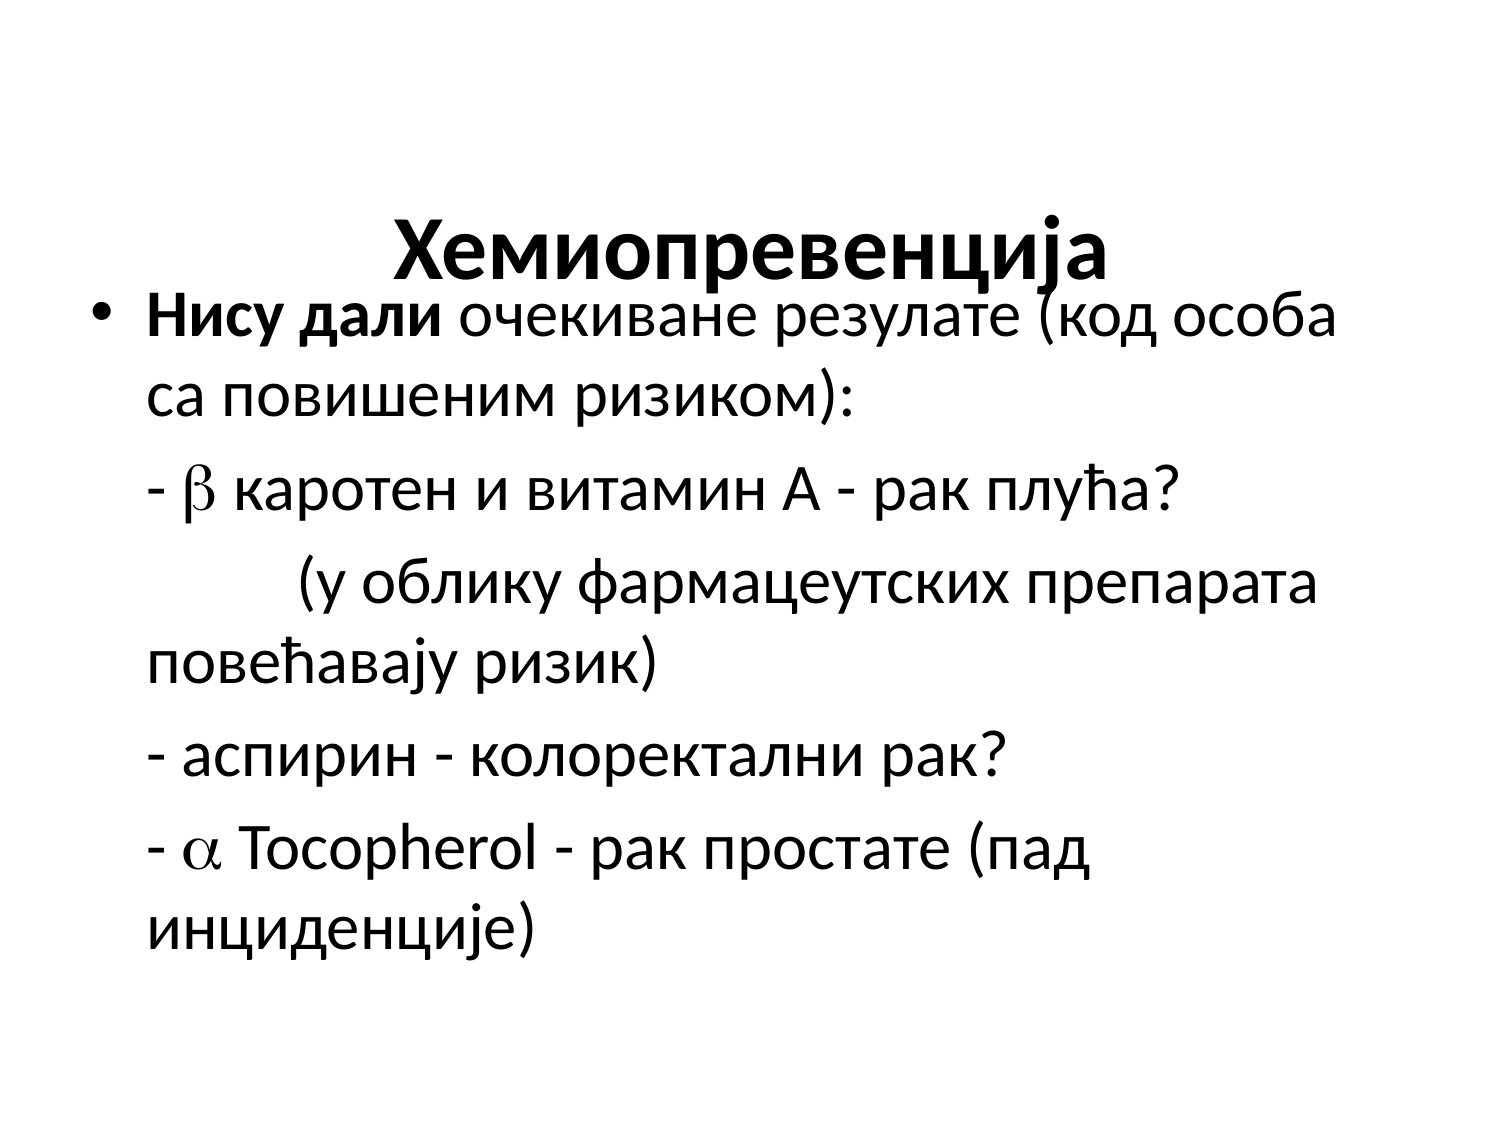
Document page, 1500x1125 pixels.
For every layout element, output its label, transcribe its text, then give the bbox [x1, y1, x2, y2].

list Нису дали очекиване резулате (код особа са повишеним ризиком): -  каротен и витамин А - рак плућа? (у облику фармацеутских препарата повећавају ризик) - аспирин - колоректални рак? -  Tocopherol - рак простате (пад инциденције) [75, 262, 1425, 1005]
title Хемиопревенција [76, 148, 1427, 337]
